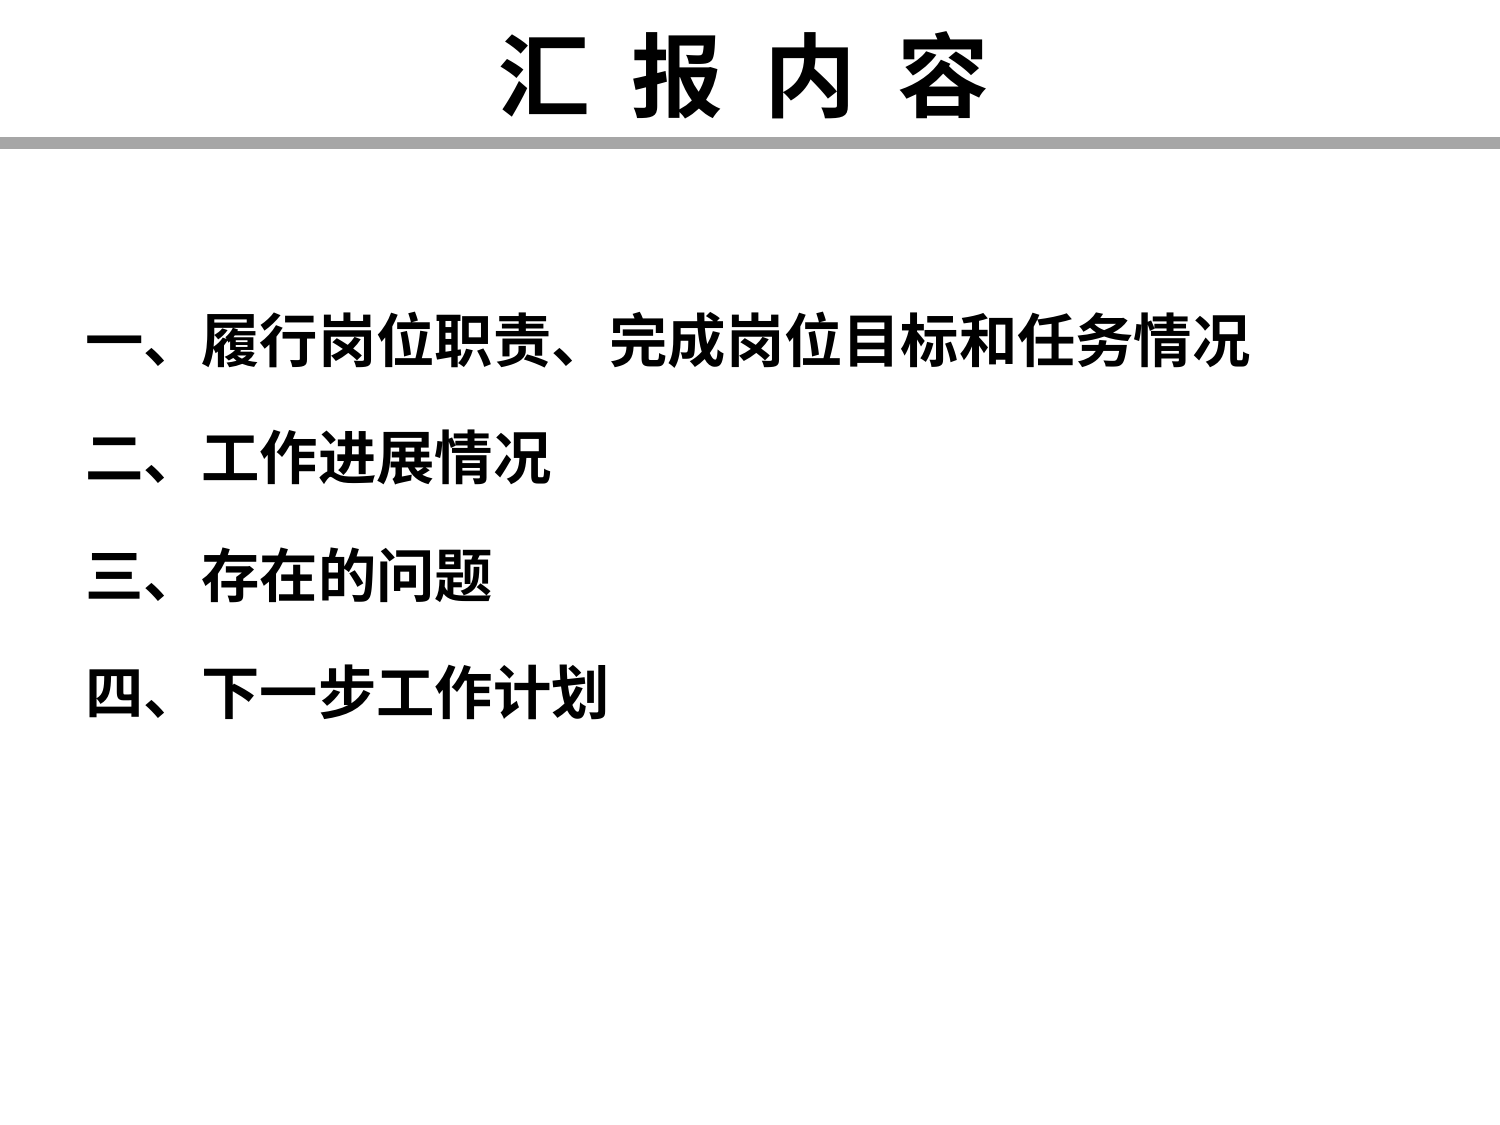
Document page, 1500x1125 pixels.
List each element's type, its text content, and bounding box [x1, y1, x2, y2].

text_box [0, 137, 1500, 149]
text_box 一、履行岗位职责、完成岗位目标和任务情况 二、工作进展情况 三、存在的问题 四、下一步工作计划 [41, 261, 1412, 734]
text_box 汇 报 内 容 [407, 10, 1081, 136]
